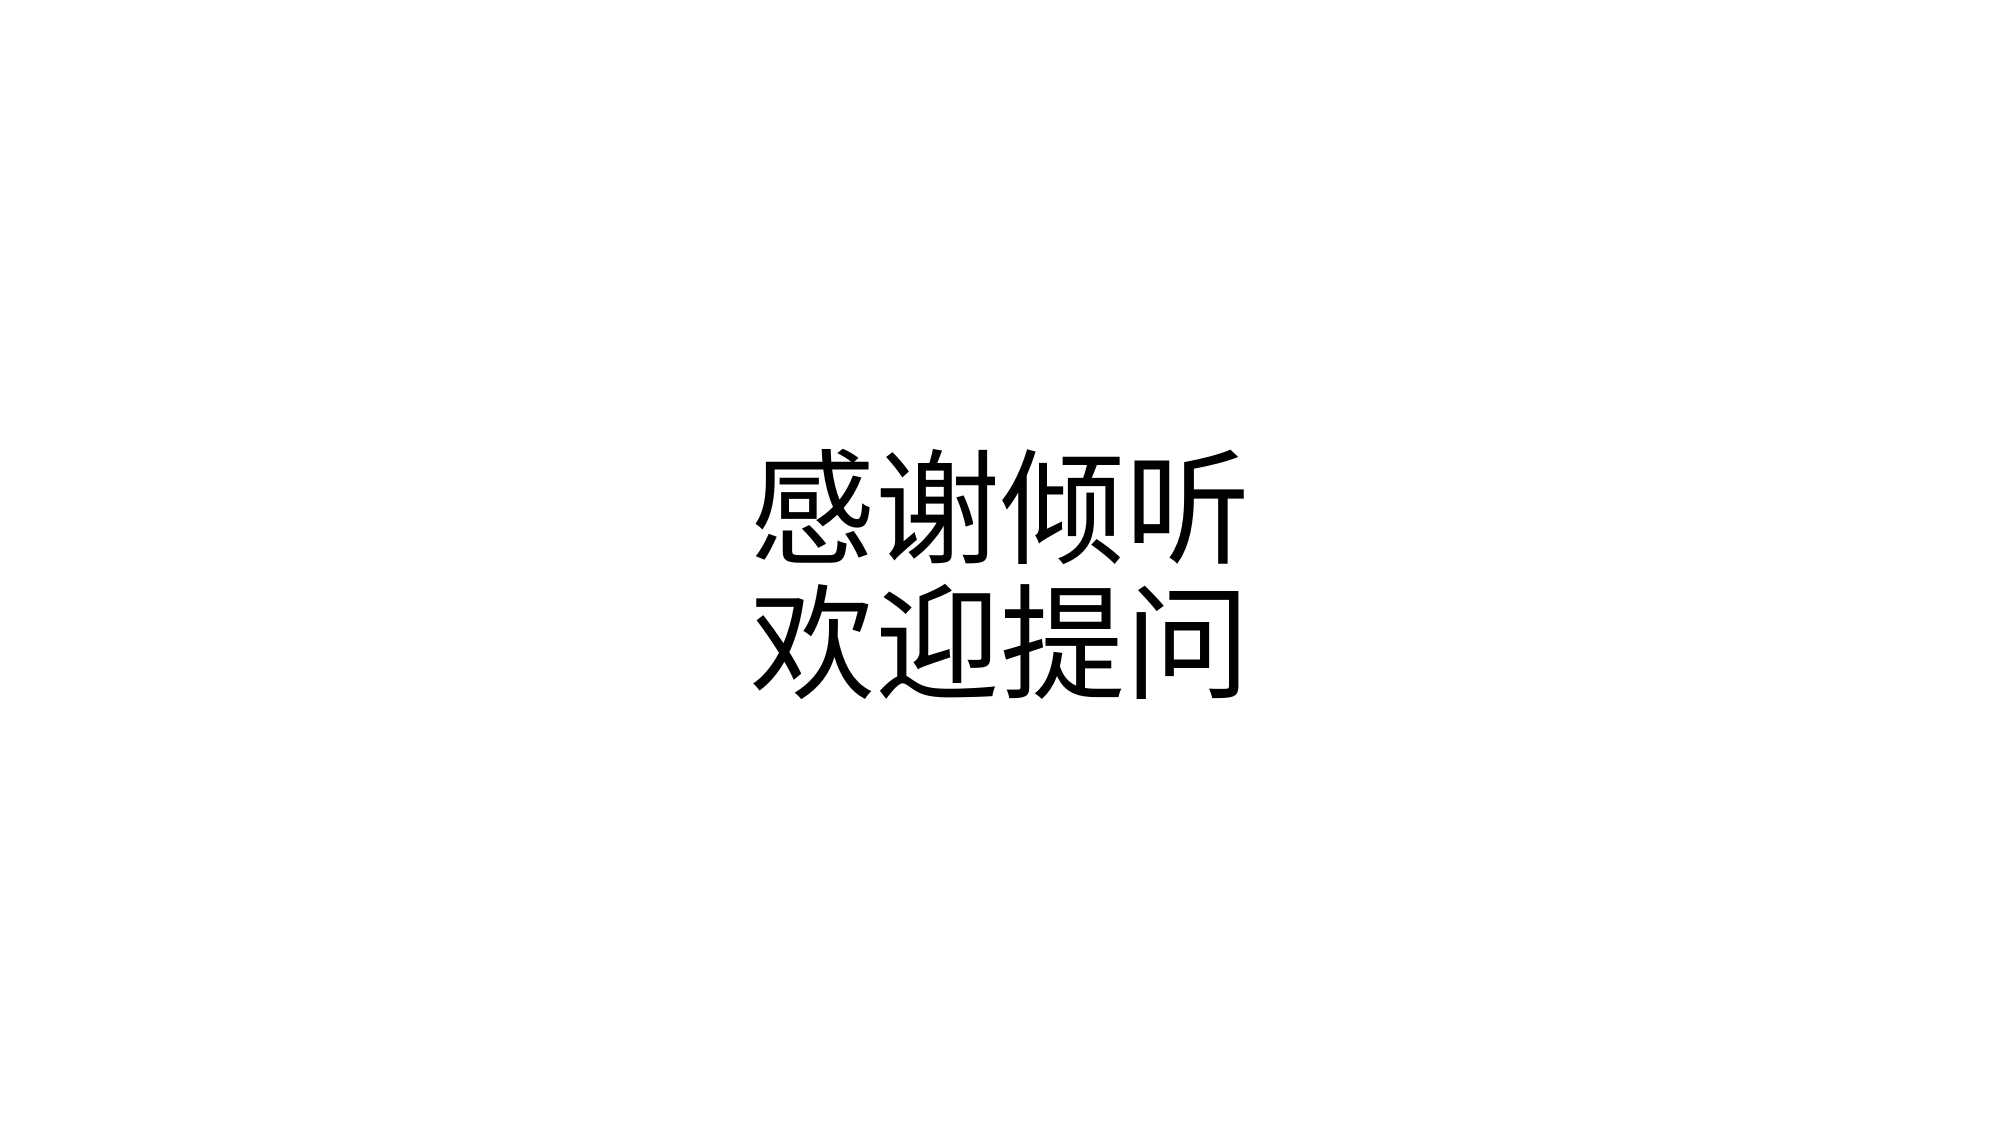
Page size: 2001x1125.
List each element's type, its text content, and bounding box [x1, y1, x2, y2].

title 感谢倾听 欢迎提问 [249, 332, 1750, 724]
